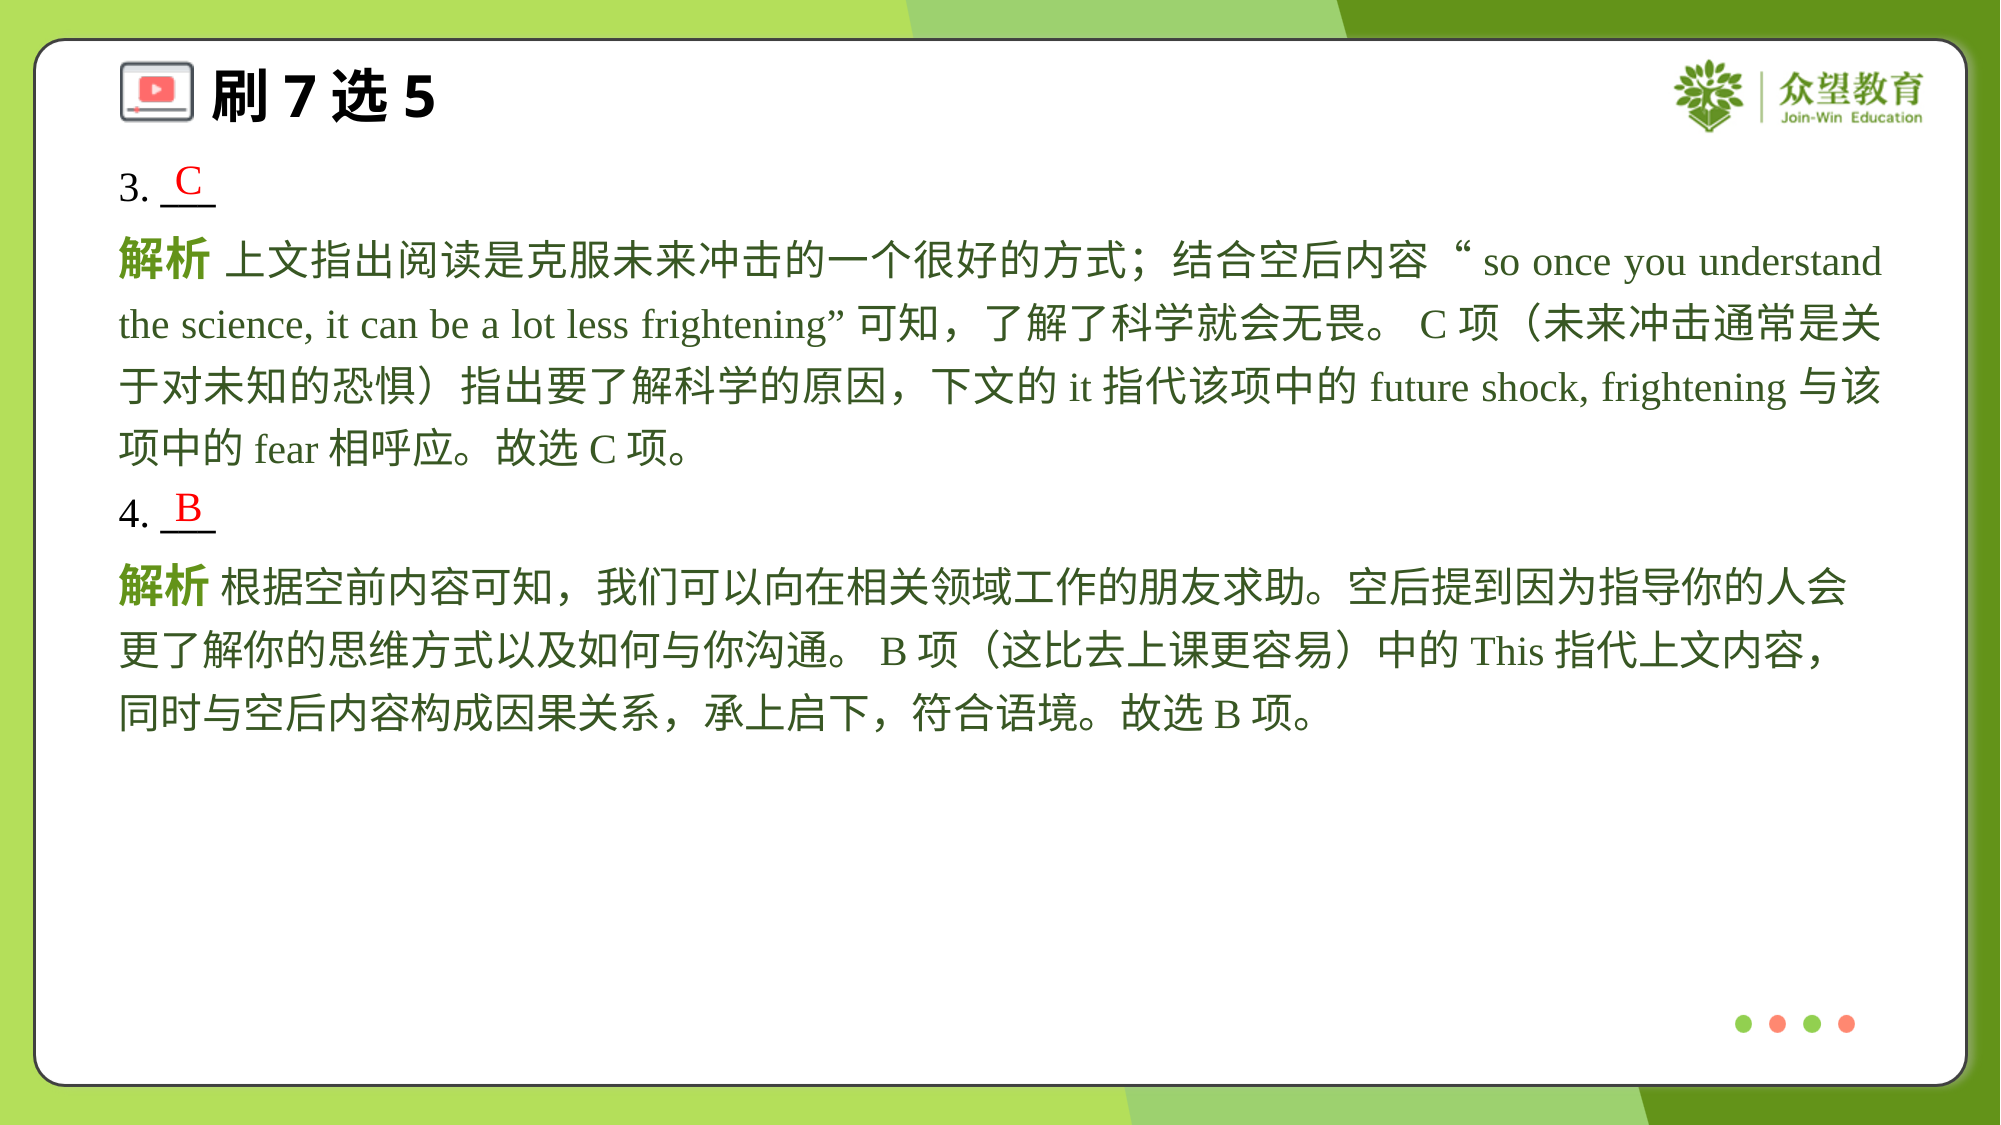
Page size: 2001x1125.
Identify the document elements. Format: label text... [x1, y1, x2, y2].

text_box 解析 上文指出阅读是克服未来冲击的一个很好的方式；结合空后内容“so once you understand the science, it can be a lot less frightening”可知，了解了科学就会无畏。C项（未来冲击通常是关于对未知的恐惧）指出要了解科学的原因，下文的it指代该项中的future shock, frightening与该项中的fear相呼应。故选C项。 [118, 215, 1883, 468]
text_box 解析 根据空前内容可知，我们可以向在相关领域工作的朋友求助。空后提到因为指导你的人会更了解你的思维方式以及如何与你沟通。B项（这比去上课更容易）中的This指代上文内容，同时与空后内容构成因果关系，承上启下，符合语境。故选B项。 [118, 542, 1883, 732]
text_box 4. ___ [118, 473, 1883, 531]
text_box C [170, 140, 208, 199]
text_box B [170, 467, 208, 525]
picture [0, 0, 2000, 1125]
text_box 3. ___ [118, 146, 1883, 204]
